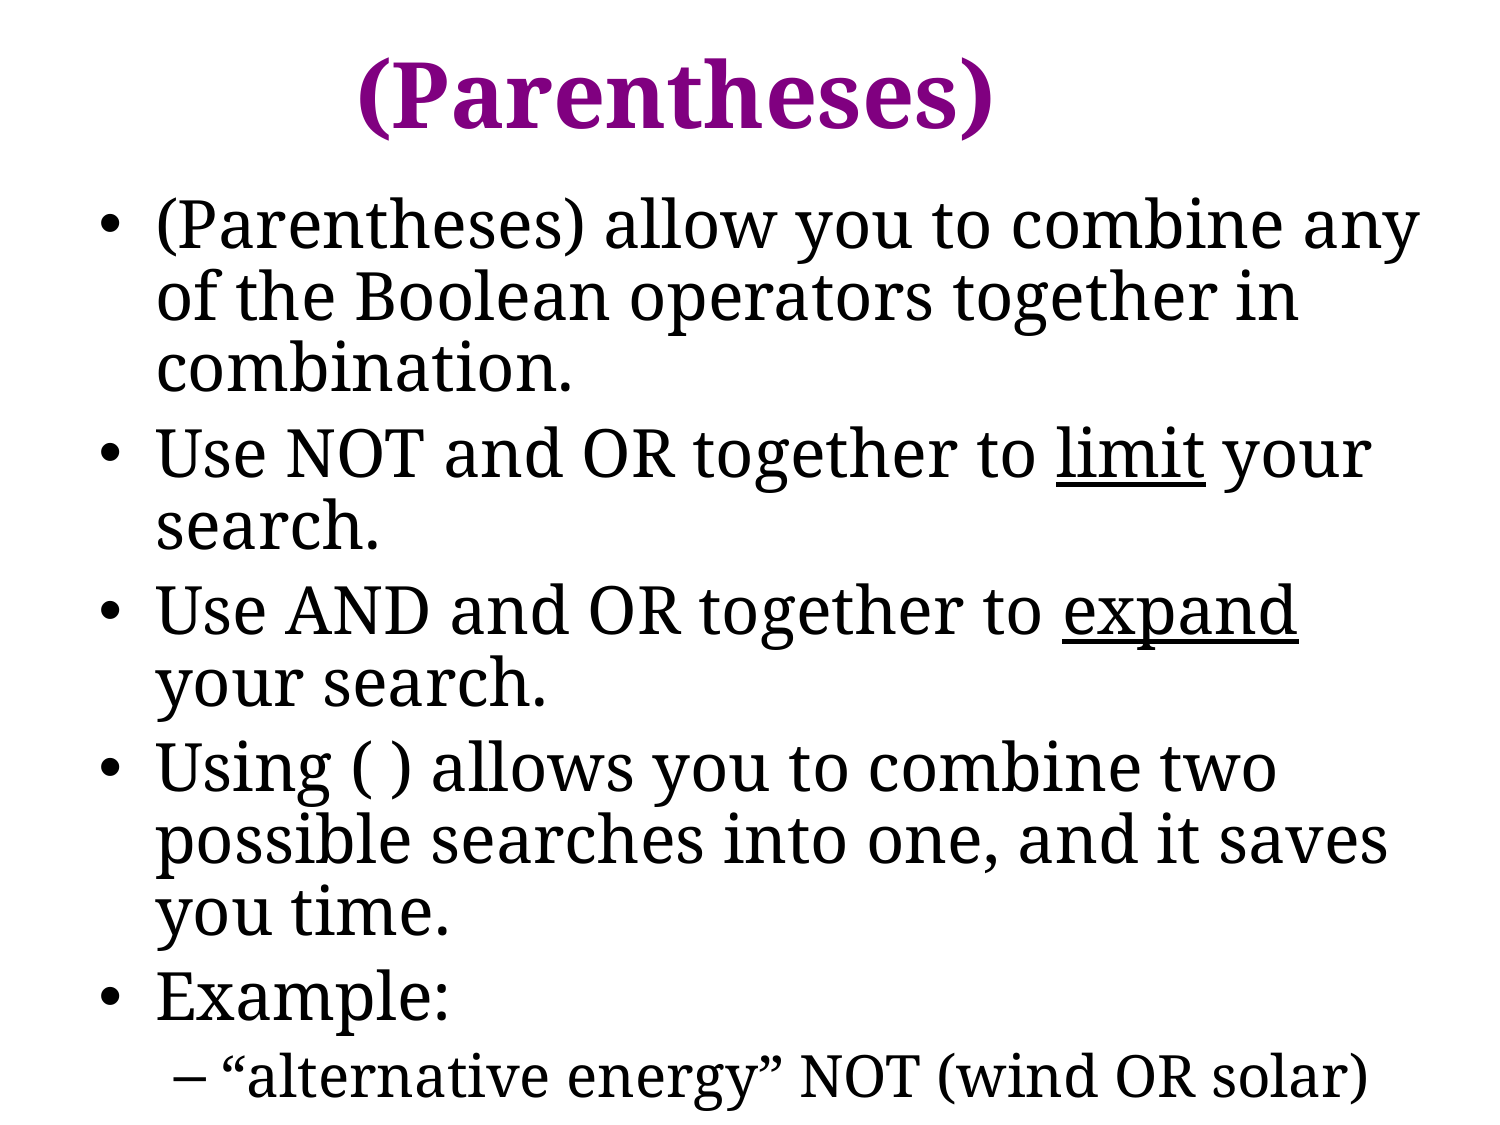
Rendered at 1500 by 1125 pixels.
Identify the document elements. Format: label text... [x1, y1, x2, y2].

title (Parentheses) [112, 17, 1240, 167]
list (Parentheses) allow you to combine any of the Boolean operators together in combination. Use NOT and OR together to limit your search. Use AND and OR together to expand your search. Using ( ) allows you to combine two possible searches into one, and it saves you time. Example: “alternative energy” NOT (wind OR solar) [83, 183, 1459, 996]
